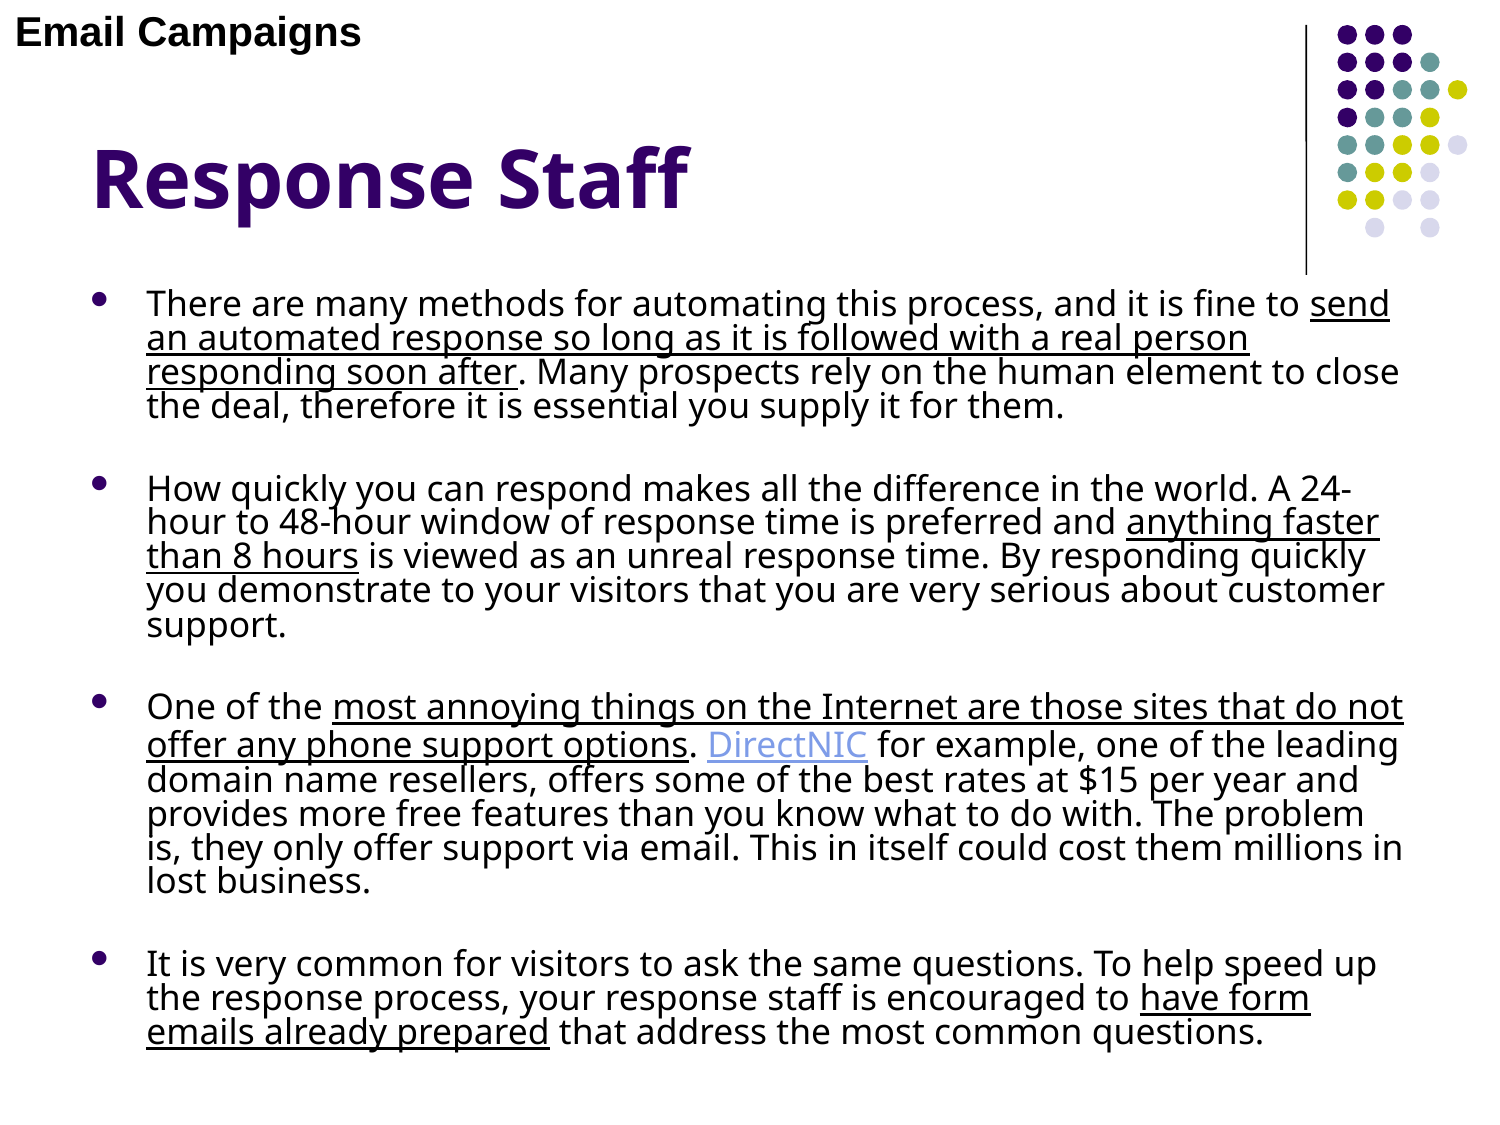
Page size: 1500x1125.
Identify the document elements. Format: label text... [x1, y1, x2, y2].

text_box Email Campaigns [0, 0, 389, 63]
title Response Staff [75, 20, 1313, 233]
list There are many methods for automating this process, and it is fine to send an automated response so long as it is followed with a real person responding soon after. Many prospects rely on the human element to close the deal, therefore it is essential you supply it for them. How quickly you can respond makes all the difference in the world. A 24-hour to 48-hour window of response time is preferred and anything faster than 8 hours is viewed as an unreal response time. By responding quickly you demonstrate to your visitors that you are very serious about customer support. One of the most annoying things on the Internet are those sites that do not offer any phone support options. DirectNIC for example, one of the leading domain name resellers, offers some of the best rates at $15 per year and provides more free features than you know what to do with. The problem is, they only offer support via email. This in itself could cost them millions in lost business. It is very common for visitors to ask the same questions. To help speed up the response process, your response staff is encouraged to have form emails already prepared that address the most common questions. [75, 282, 1425, 1125]
